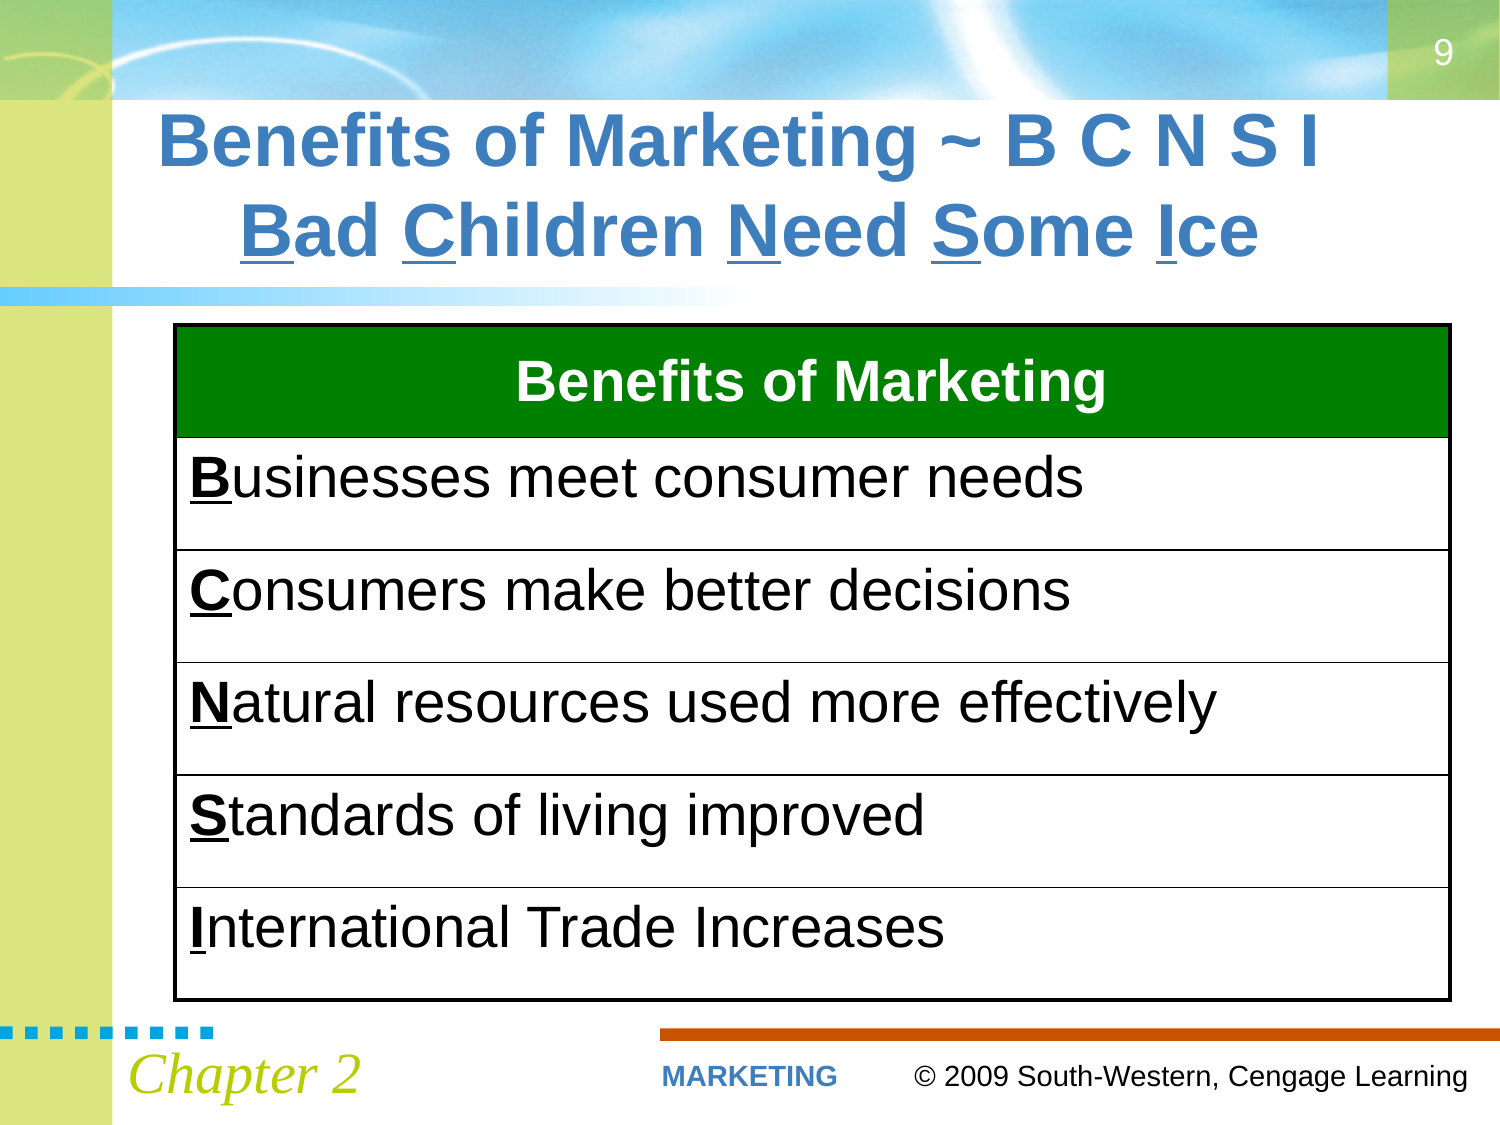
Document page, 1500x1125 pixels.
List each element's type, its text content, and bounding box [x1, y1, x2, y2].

table_header Benefits of Marketing [177, 327, 1448, 437]
table_cell Standards of living improved [177, 776, 1448, 887]
table_cell International Trade Increases [177, 888, 1448, 998]
table_cell Businesses meet consumer needs [177, 438, 1448, 549]
title Benefits of Marketing ~ B C N S I Bad Children Need Some Ice [112, 62, 1388, 301]
table_cell Natural resources used more effectively [177, 663, 1448, 774]
footer Chapter 2 [112, 1012, 638, 1113]
table_cell Consumers make better decisions [177, 551, 1448, 662]
slide_number 9 [1387, 0, 1500, 101]
